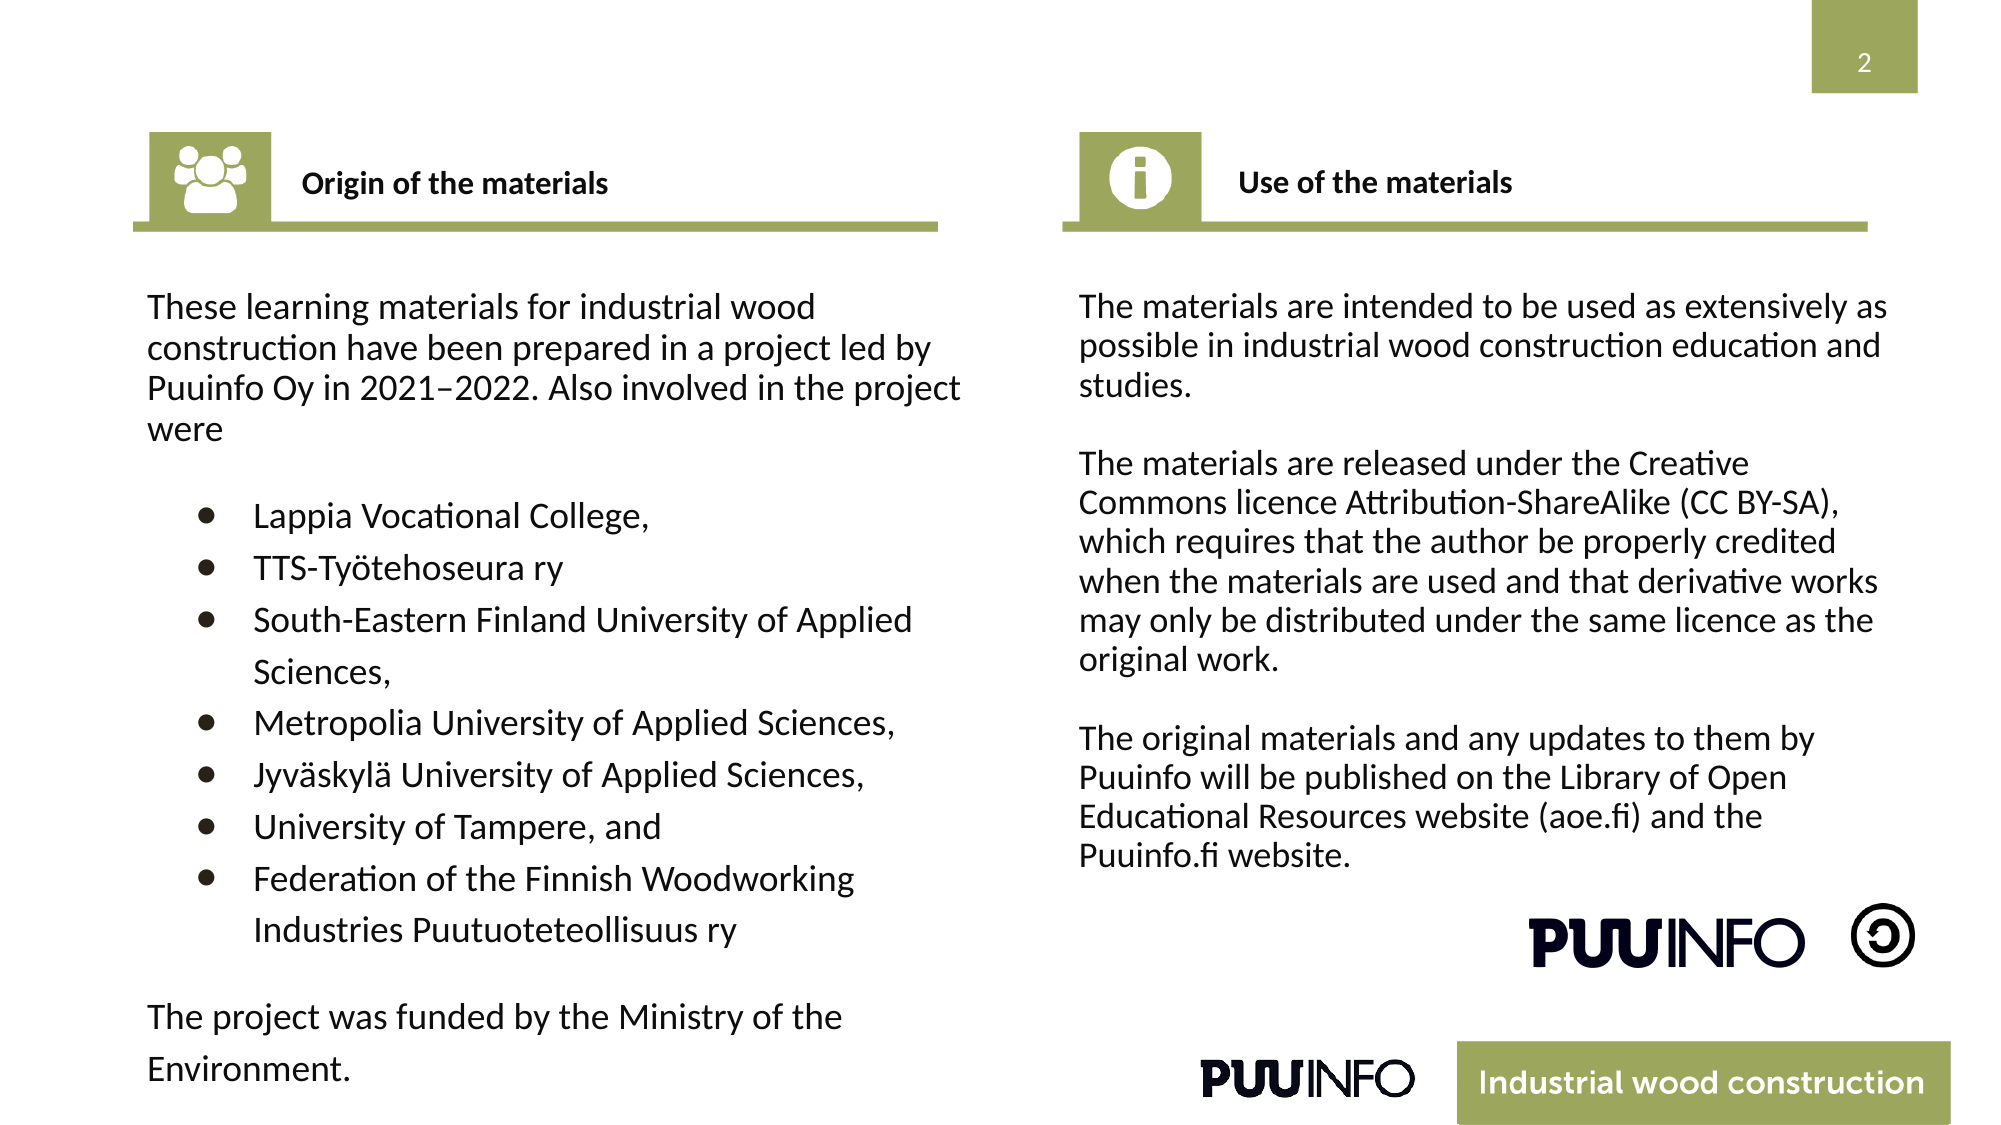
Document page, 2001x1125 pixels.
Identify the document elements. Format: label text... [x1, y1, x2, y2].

slide_number 2 [1811, 29, 1918, 93]
list The materials are intended to be used as extensively as possible in industrial wood construction education and studies. The materials are released under the Creative Commons licence Attribution-ShareAlike (CC BY-SA), which requires that the author be properly credited when the materials are used and that derivative works may only be distributed under the same licence as the original work. The original materials and any updates to them by Puuinfo will be published on the Library of Open Educational Resources website (aoe.fi) and the Puuinfo.fi website. [1063, 279, 1915, 885]
list Origin of the materials [286, 158, 900, 209]
list These learning materials for industrial wood construction have been prepared in a project led by Puuinfo Oy in 2021–2022. Also involved in the project were Lappia Vocational College, TTS-Työtehoseura ry South-Eastern Finland University of Applied Sciences, Metropolia University of Applied Sciences, Jyväskylä University of Applied Sciences, University of Tampere, and Federation of the Finnish Woodworking Industries Puutuoteteollisuus ry The project was funded by the Ministry of the Environment. [132, 279, 979, 885]
list Use of the materials [1223, 157, 1837, 209]
picture [0, 0, 2000, 1125]
